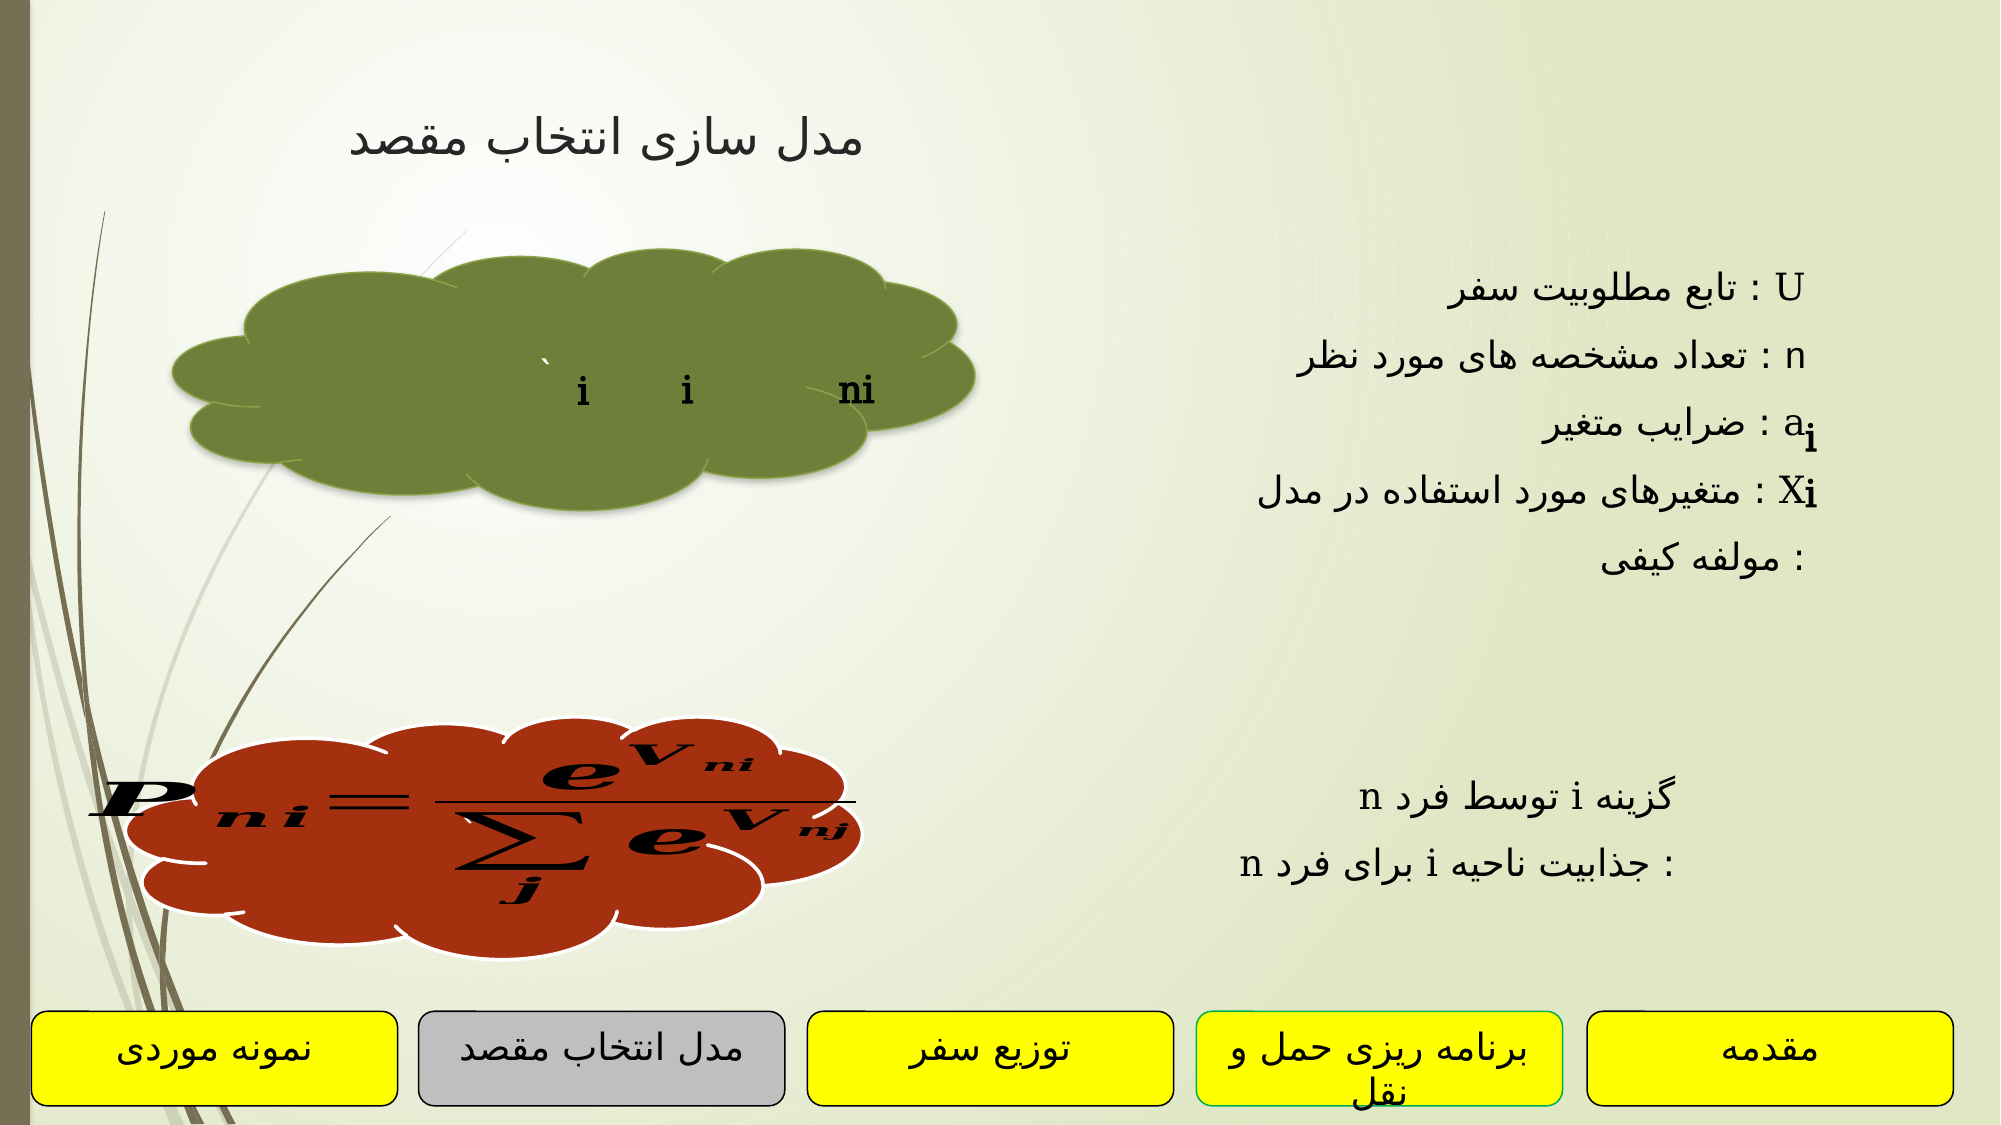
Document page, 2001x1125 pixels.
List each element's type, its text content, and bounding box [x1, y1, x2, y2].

text_box ni [823, 357, 890, 418]
text_box برنامه ریزی حمل و نقل [1196, 1011, 1563, 1106]
text_box ` [123, 714, 865, 962]
text_box i [1770, 466, 1832, 522]
text_box نمونه موردی [31, 1011, 398, 1106]
text_box مقدمه [1587, 1011, 1954, 1106]
text_box مدل انتخاب مقصد [418, 1011, 785, 1106]
text_box توزیع سفر [807, 1011, 1174, 1106]
text_box i [1770, 383, 1832, 466]
text_box i [562, 359, 610, 419]
text_box ` [171, 248, 976, 512]
title مدل سازی انتخاب مقصد [333, 96, 2000, 190]
text_box i [666, 357, 714, 418]
